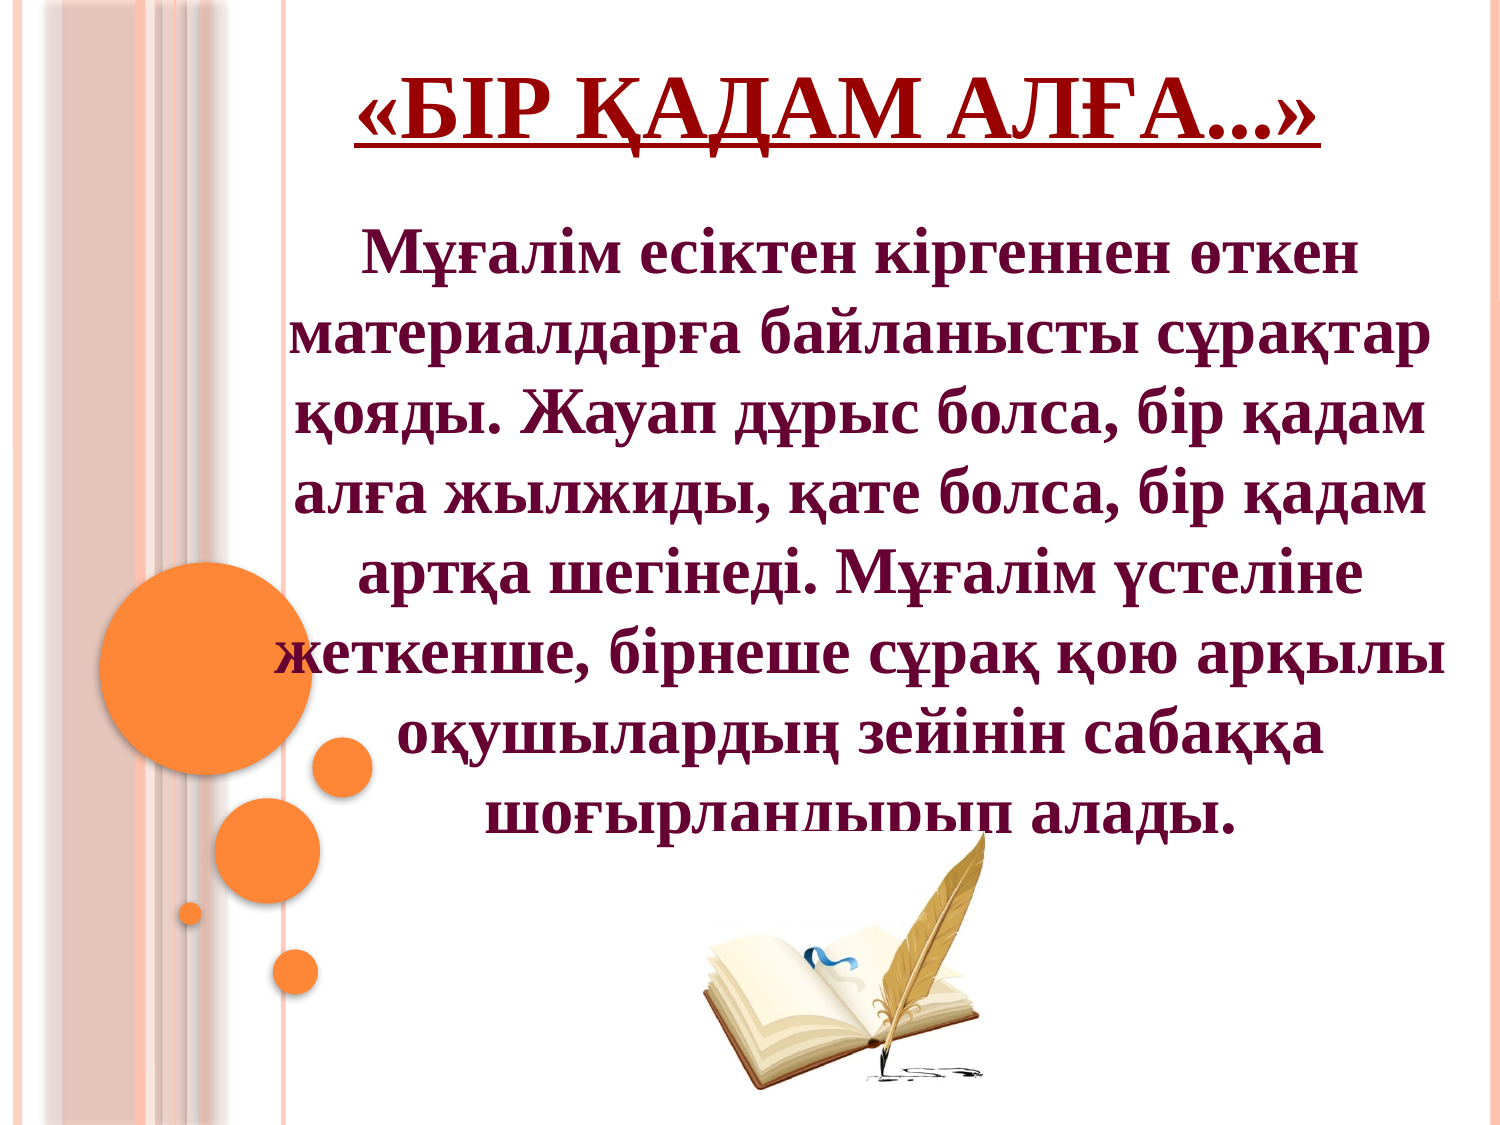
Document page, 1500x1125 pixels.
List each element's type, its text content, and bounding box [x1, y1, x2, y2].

title «Бір қадам алға...» [175, 35, 1500, 164]
picture [702, 831, 985, 1091]
subtitle Мұғалім есіктен кіргеннен өткен материалдарға байланысты сұрақтар қояды. Жауап дұрыс болса, бір қадам алға жылжиды, қате болса, бір қадам артқа шегінеді. Мұғалім үстеліне жеткенше, бірнеше сұрақ қою арқылы оқушылардың зейінін сабаққа шоғырландырып алады. [257, 199, 1465, 1046]
